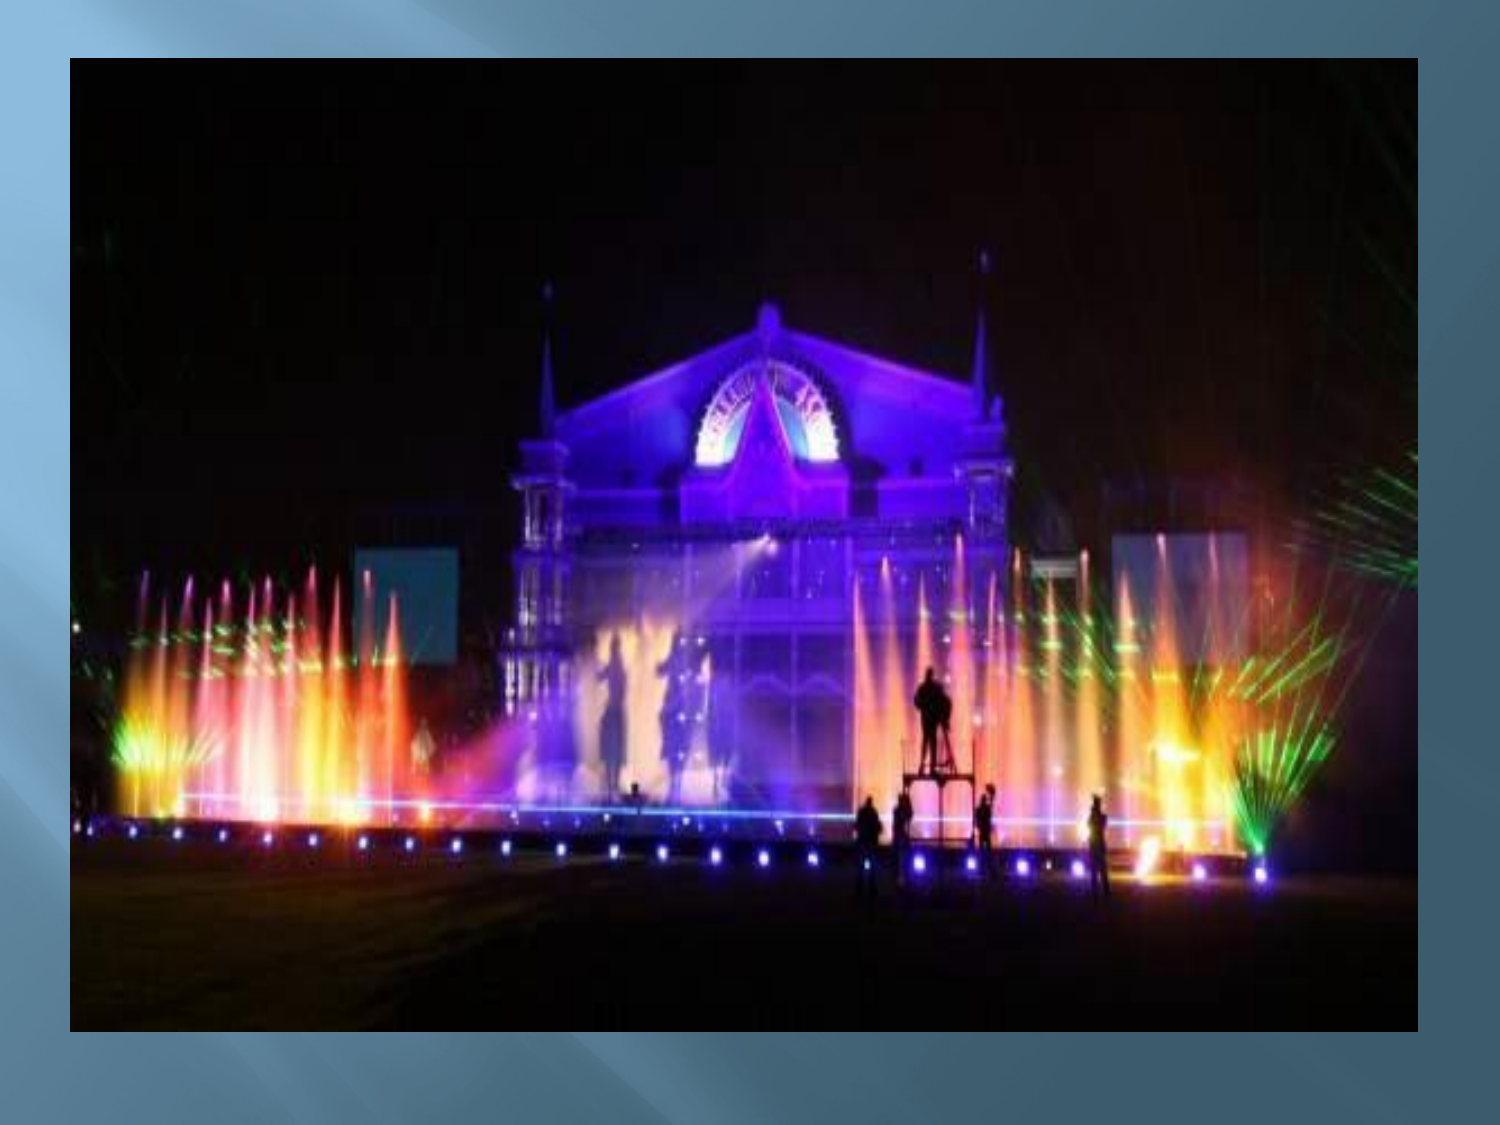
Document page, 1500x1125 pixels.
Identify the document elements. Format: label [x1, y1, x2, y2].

list [70, 58, 1419, 1032]
